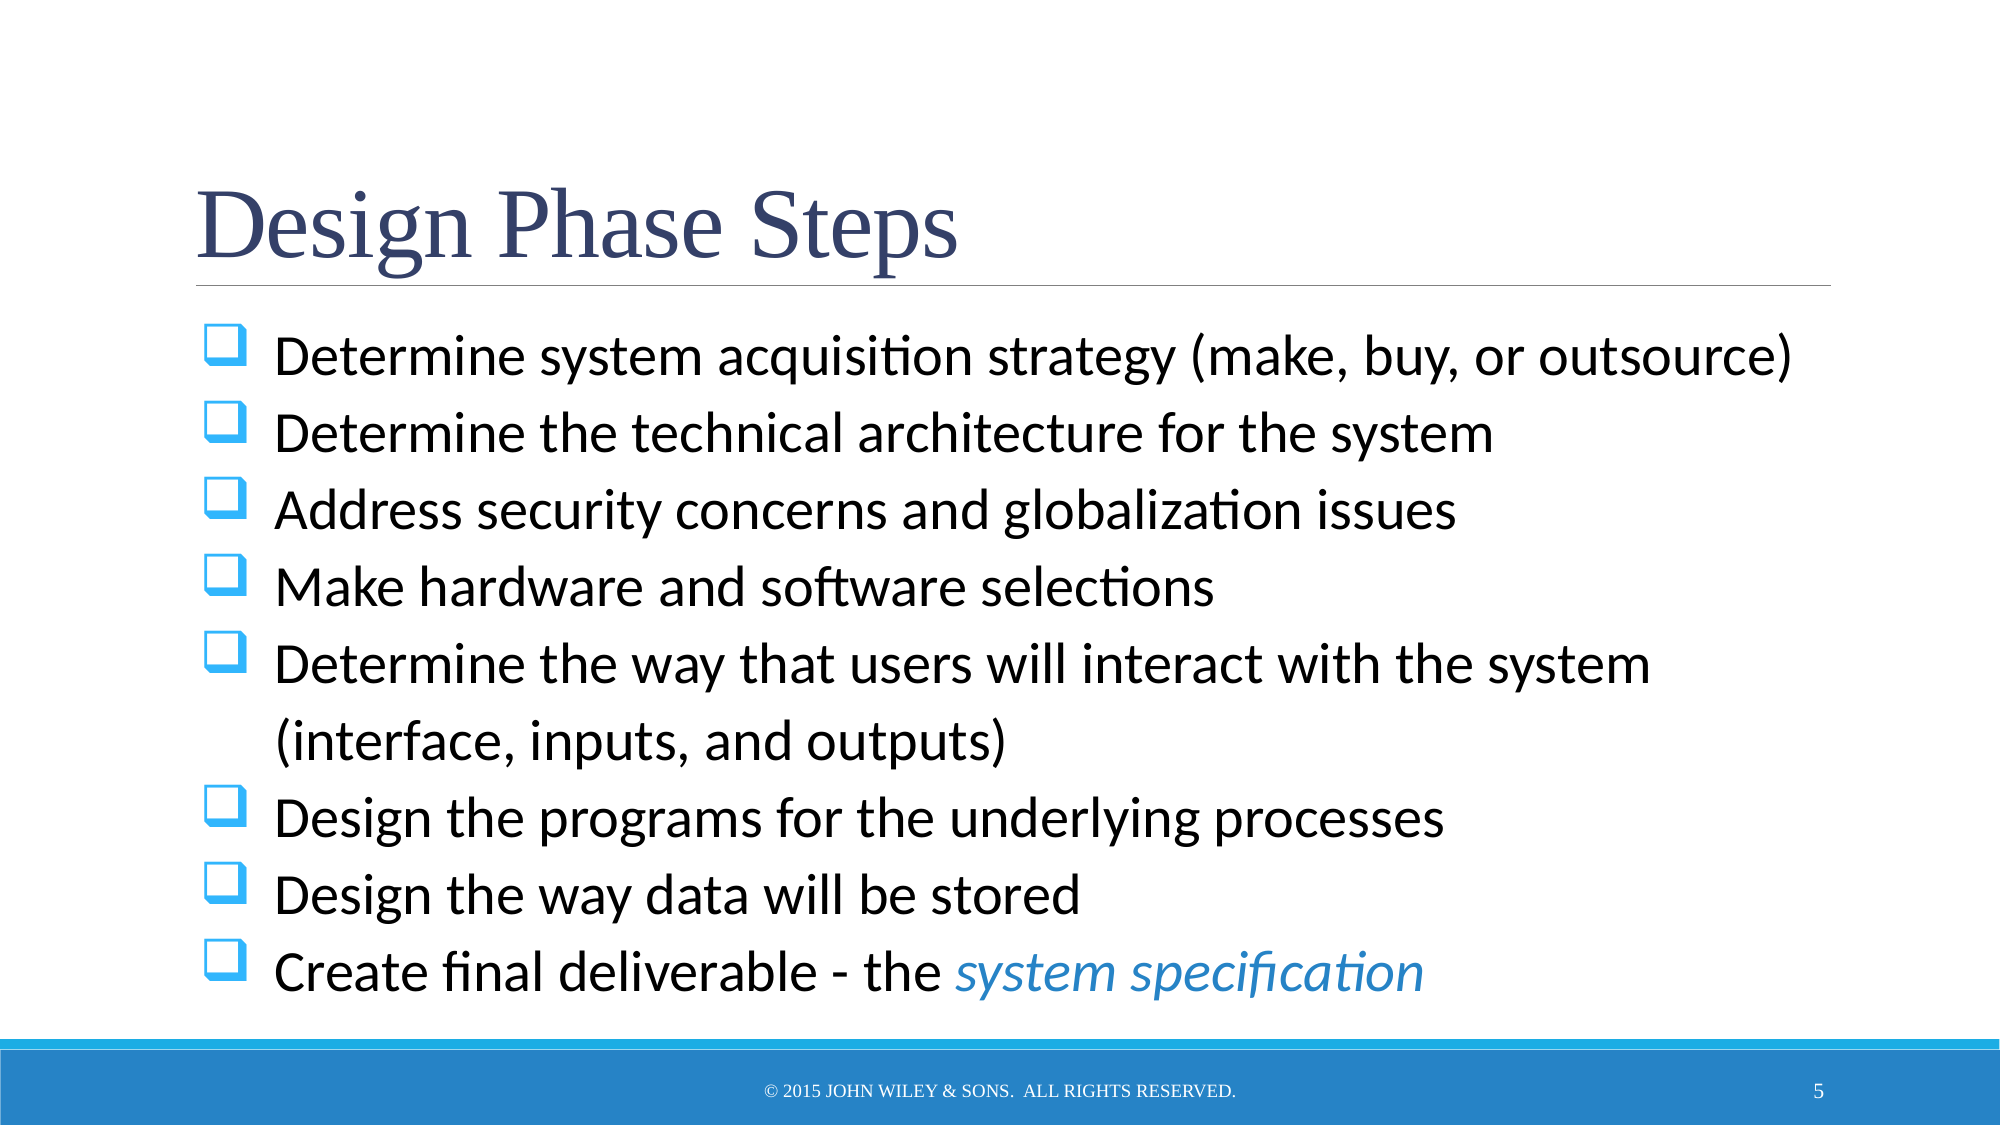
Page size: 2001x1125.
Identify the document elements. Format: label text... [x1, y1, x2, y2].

list Determine system acquisition strategy (make, buy, or outsource) Determine the technical architecture for the system Address security concerns and globalization issues Make hardware and software selections Determine the way that users will interact with the system (interface, inputs, and outputs) Design the programs for the underlying processes Design the way data will be stored Create final deliverable - the system specification [180, 302, 1861, 1042]
title Design Phase Steps [180, 47, 1830, 285]
footer © 2015 John Wiley & Sons. All Rights Reserved. [604, 1059, 1396, 1120]
slide_number 5 [1624, 1059, 1840, 1120]
